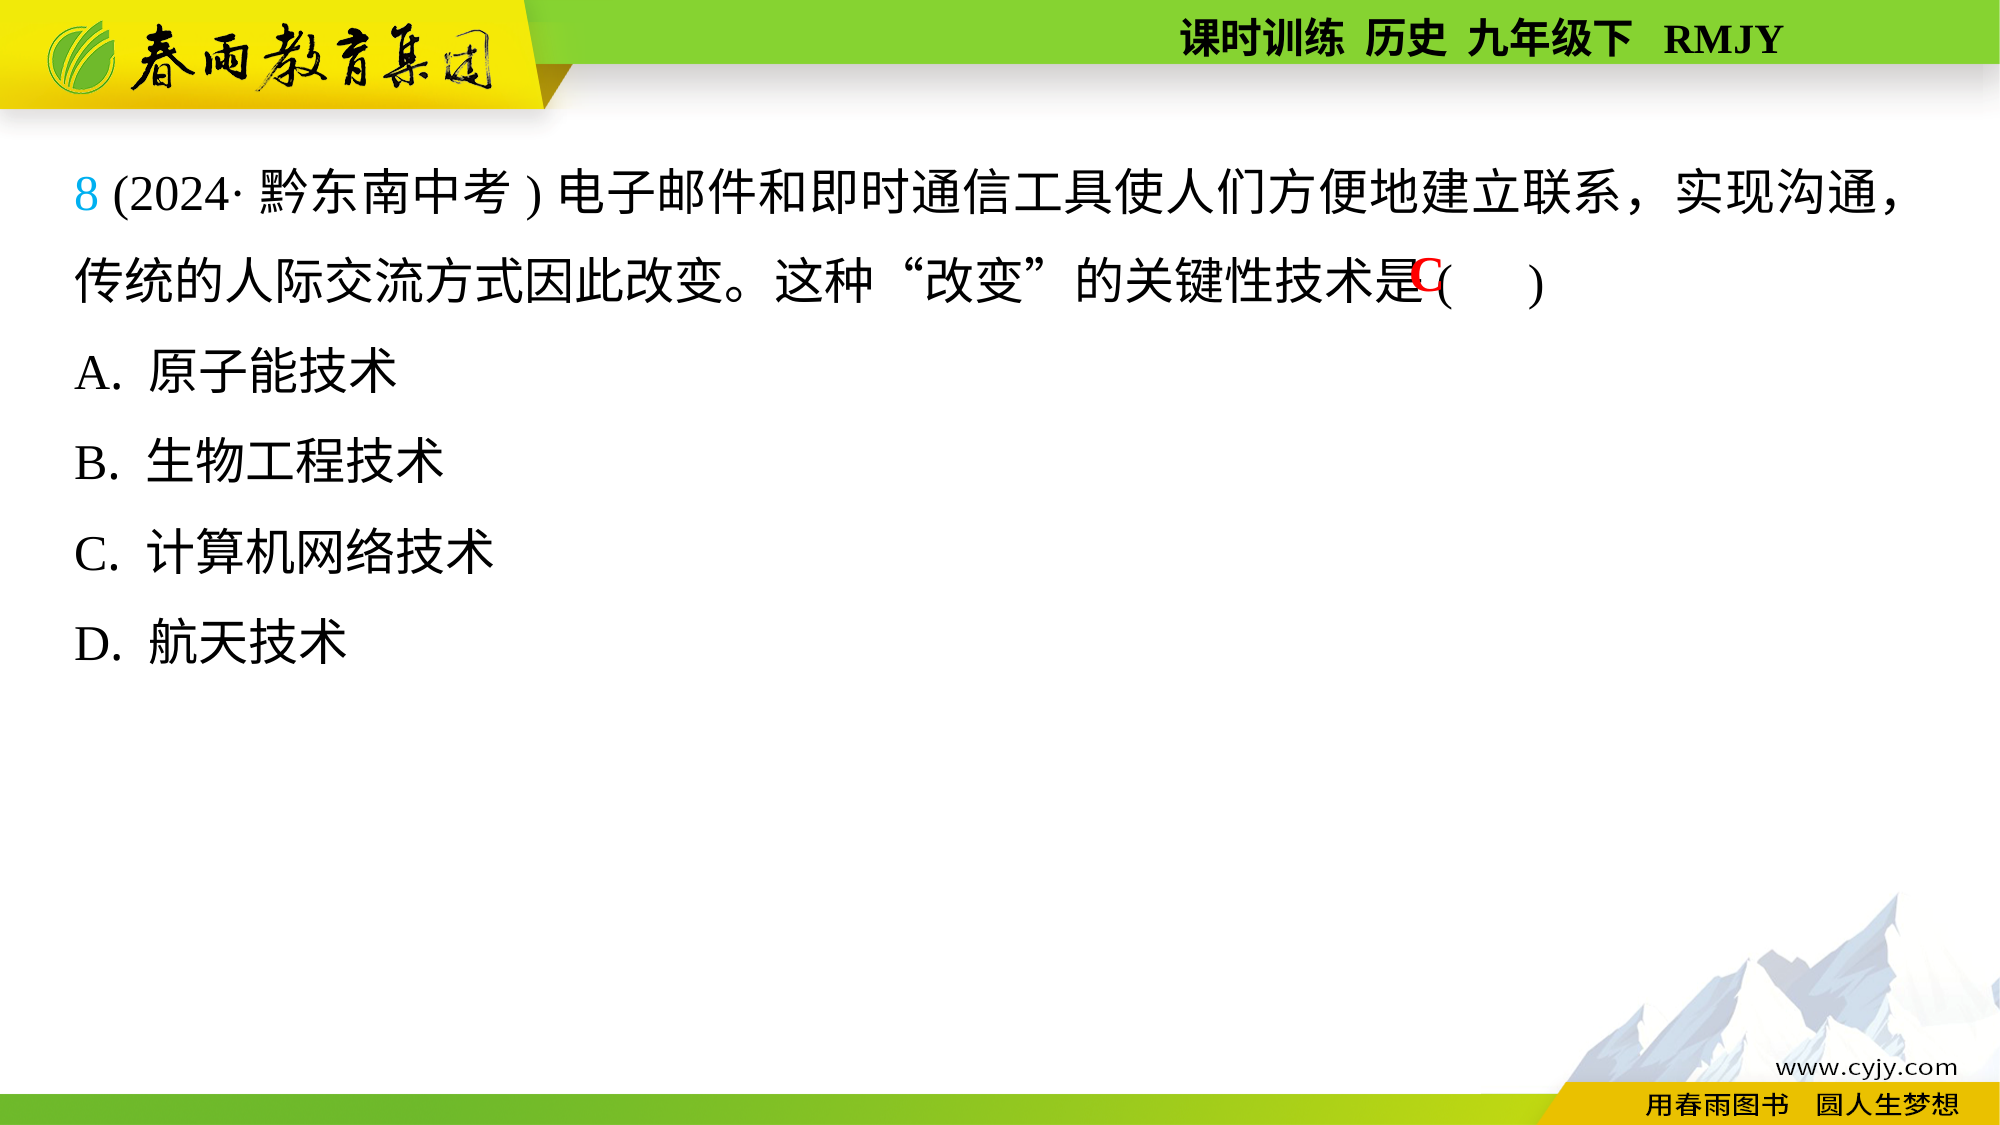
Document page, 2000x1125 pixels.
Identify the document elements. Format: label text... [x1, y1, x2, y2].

list 8 (2024·黔东南中考)电子邮件和即时通信工具使人们方便地建立联系，实现沟通，传统的人际交流方式因此改变。这种“改变”的关键性技术是( ) A. 原子能技术 B. 生物工程技术 C. 计算机网络技术 D. 航天技术 [59, 122, 1944, 683]
text_box C [1393, 234, 1458, 310]
picture [0, 0, 2000, 1125]
